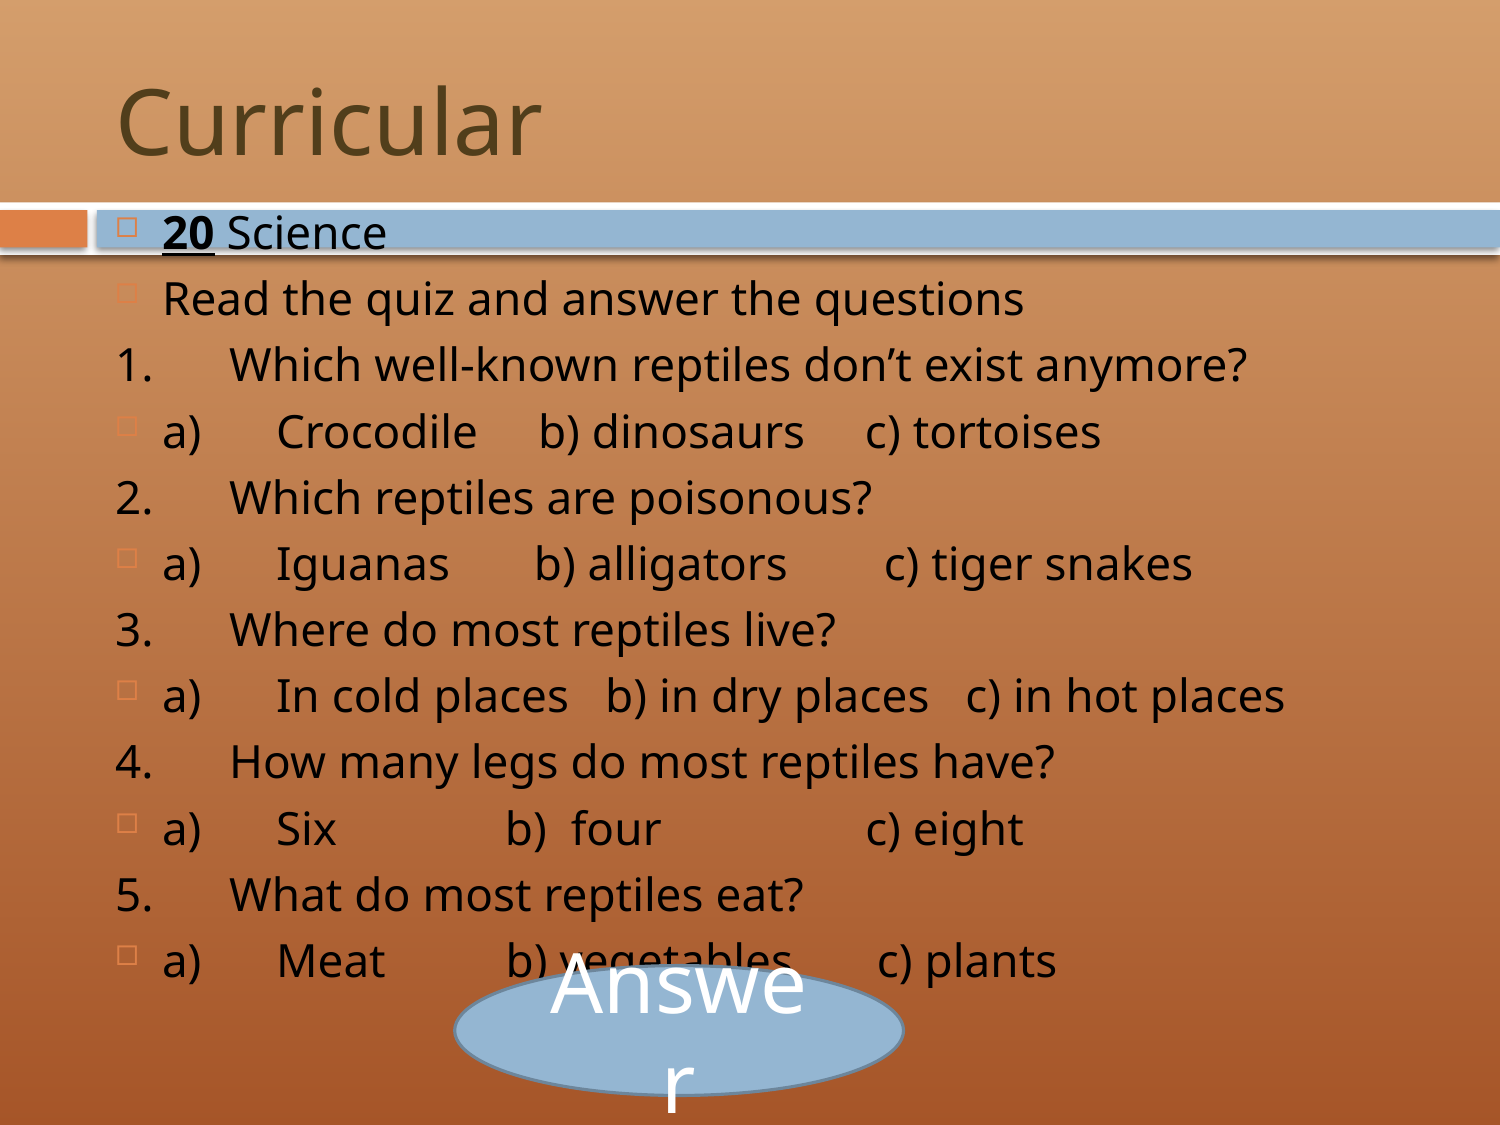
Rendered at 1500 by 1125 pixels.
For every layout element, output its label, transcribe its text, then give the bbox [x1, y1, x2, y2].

text_box Answer [453, 963, 906, 1098]
title Curricular [100, 37, 1438, 196]
list 20 Science Read the quiz and answer the questions 1. Which well-known reptiles don’t exist anymore? a) Crocodile b) dinosaurs c) tortoises 2. Which reptiles are poisonous? a) Iguanas b) alligators c) tiger snakes 3. Where do most reptiles live? a) In cold places b) in dry places c) in hot places 4. How many legs do most reptiles have? a) Six b) four c) eight 5. What do most reptiles eat? a) Meat b) vegetables c) plants [100, 196, 1438, 1000]
